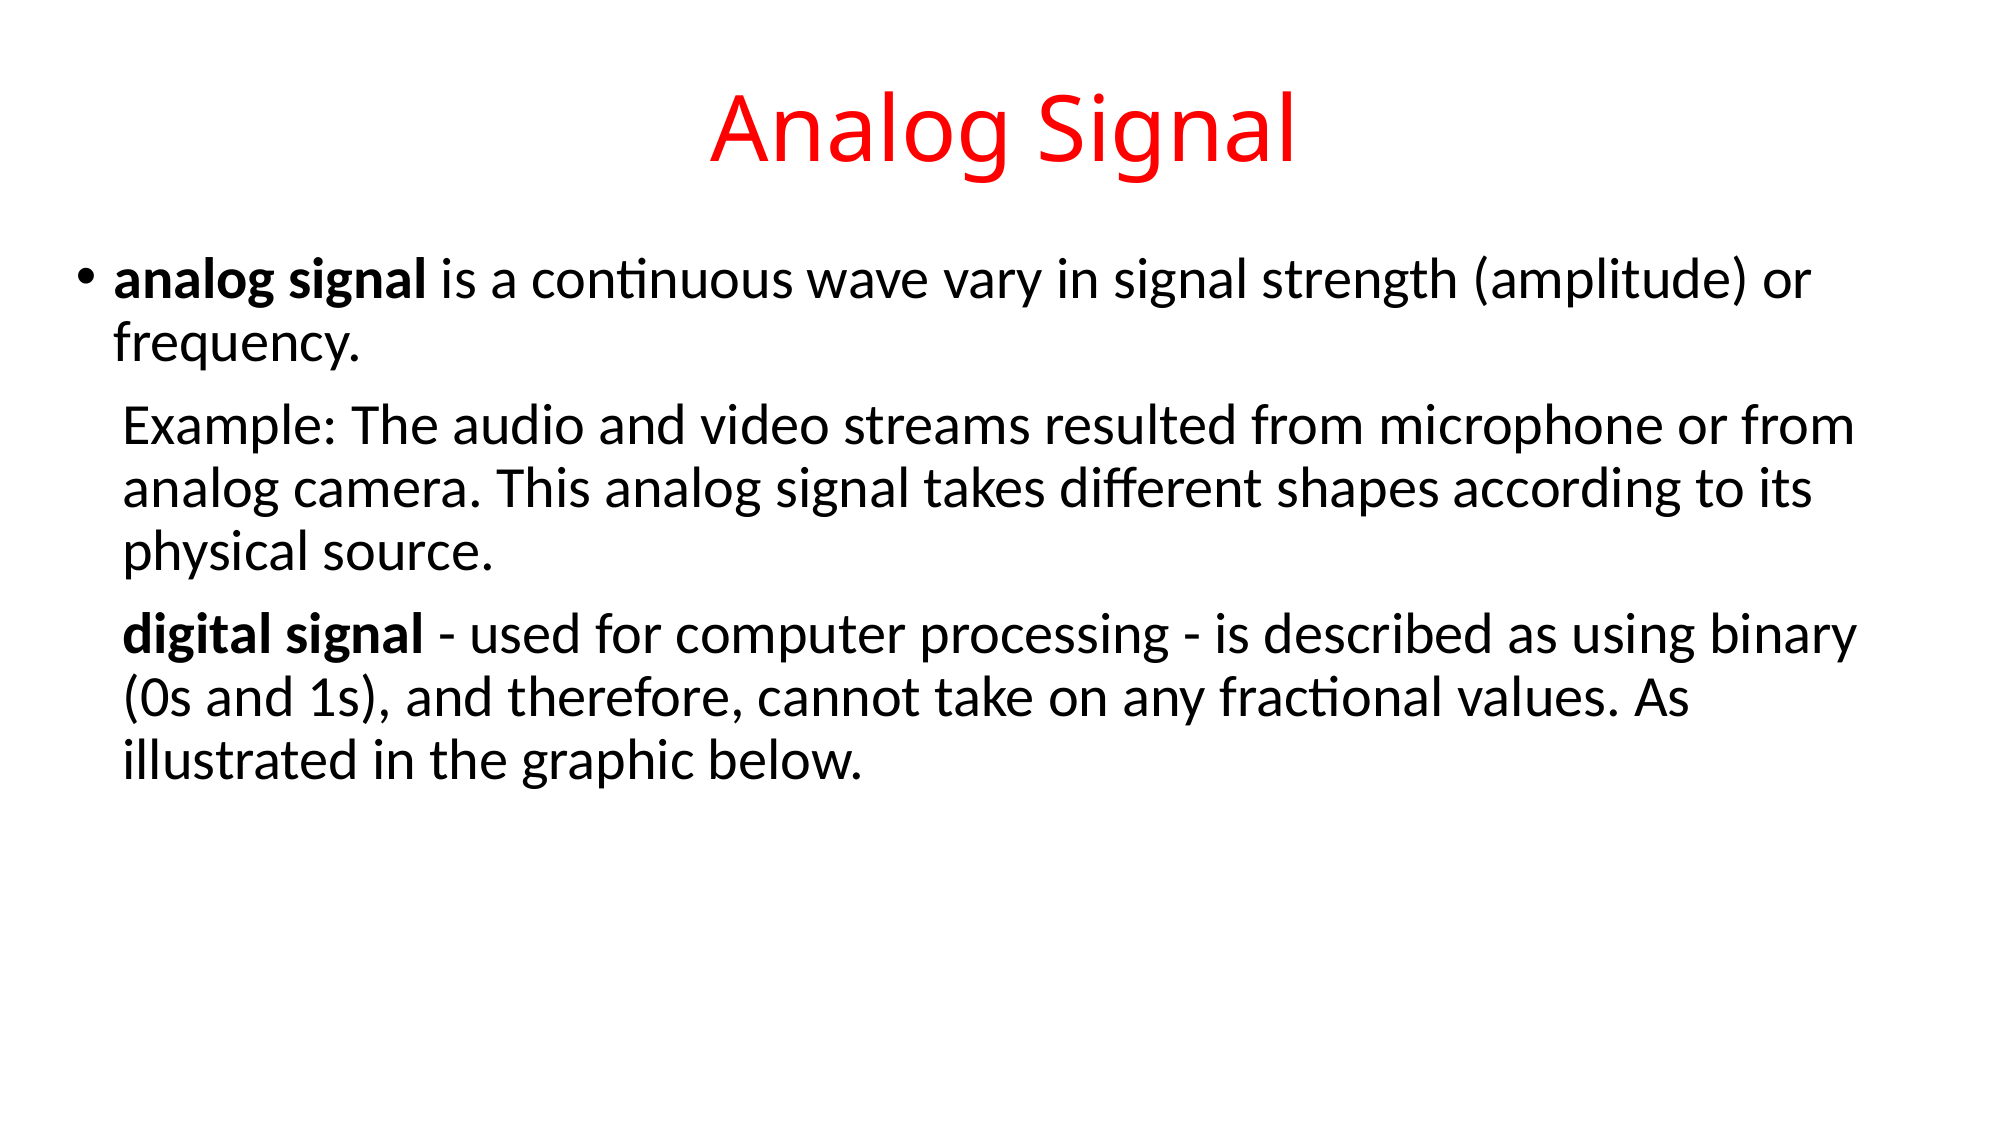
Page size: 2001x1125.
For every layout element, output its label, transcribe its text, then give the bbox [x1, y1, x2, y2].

list analog signal is a continuous wave vary in signal strength (amplitude) or frequency. Example: The audio and video streams resulted from microphone or from analog camera. This analog signal takes different shapes according to its physical source. digital signal - used for computer processing - is described as using binary (0s and 1s), and therefore, cannot take on any fractional values. As illustrated in the graphic below. [60, 240, 1950, 1014]
title Analog Signal [60, 22, 1950, 240]
